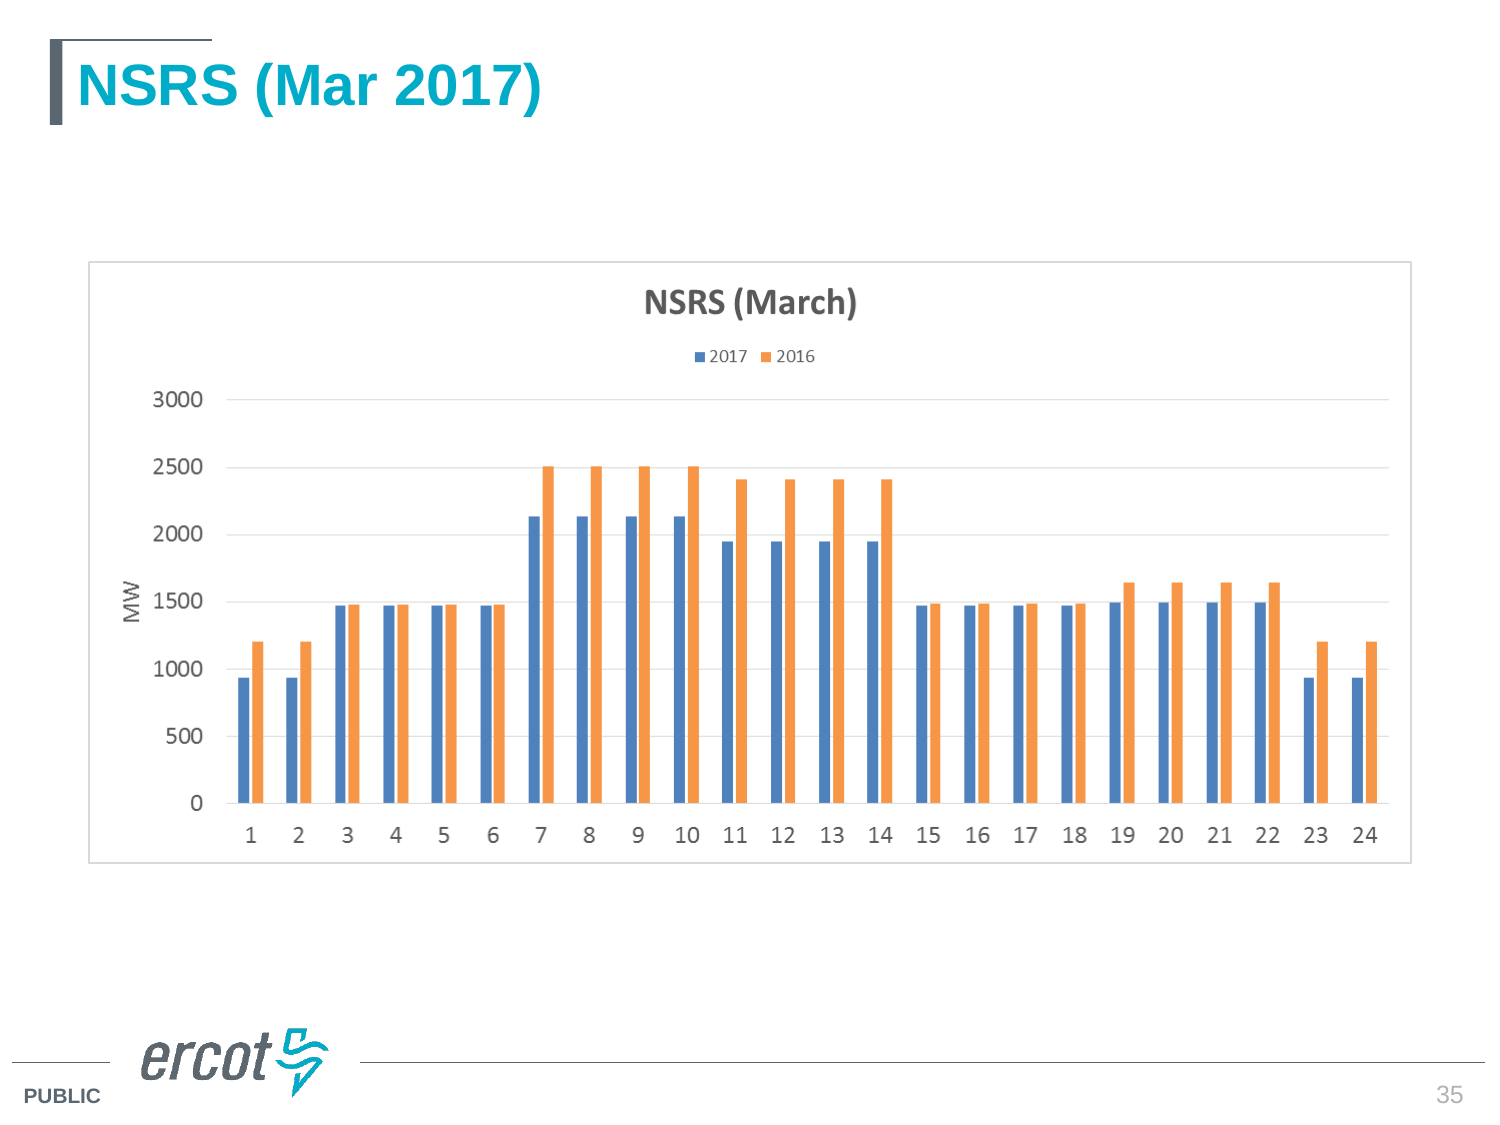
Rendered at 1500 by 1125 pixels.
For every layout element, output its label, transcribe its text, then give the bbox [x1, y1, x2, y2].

slide_number 35 [1412, 1076, 1488, 1112]
picture [137, 1024, 332, 1100]
picture [88, 261, 1412, 864]
title NSRS (Mar 2017) [62, 39, 1450, 228]
